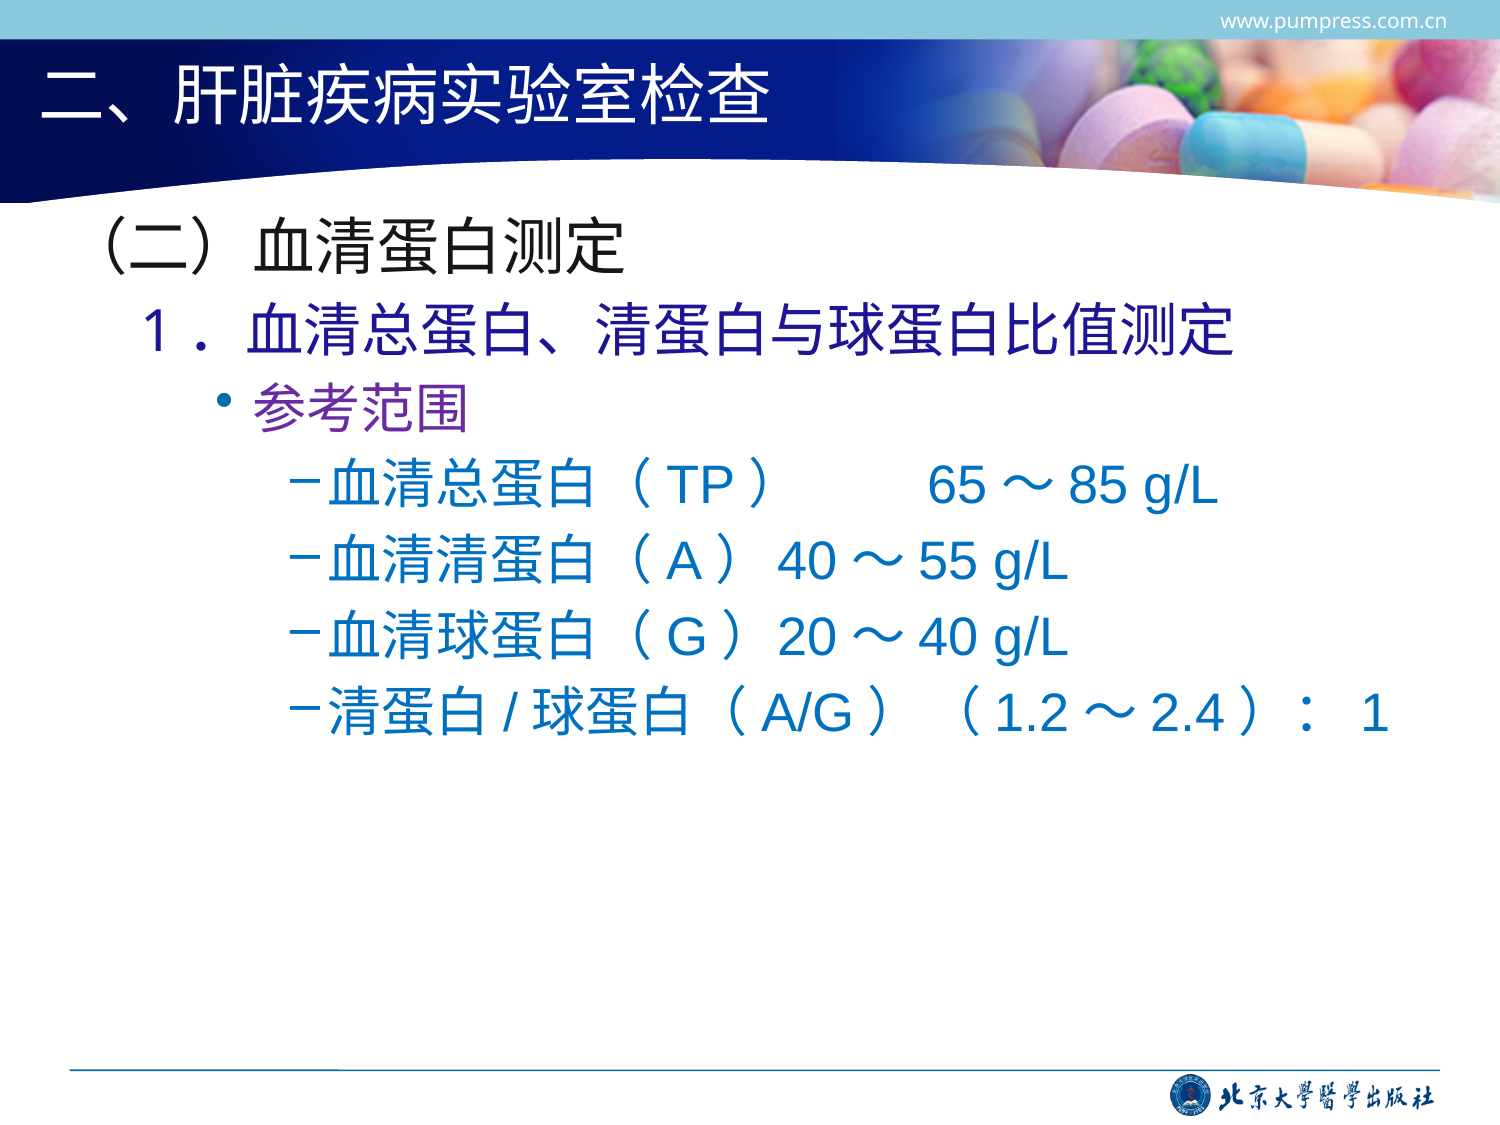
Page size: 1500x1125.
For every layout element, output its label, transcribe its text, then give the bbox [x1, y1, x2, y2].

title 二、肝脏疾病实验室检查 [23, 46, 1349, 140]
list （二）血清蛋白测定 1．血清总蛋白、清蛋白与球蛋白比值测定 参考范围 血清总蛋白（TP） 65～85 g/L 血清清蛋白（A） 40～55 g/L 血清球蛋白（G） 20～40 g/L 清蛋白/球蛋白（A/G） （1.2～2.4）：1 [49, 198, 1463, 1026]
picture [0, 40, 1500, 203]
picture [1170, 1074, 1436, 1118]
slide_number www.pumpress.com.cn [1024, 0, 1463, 38]
